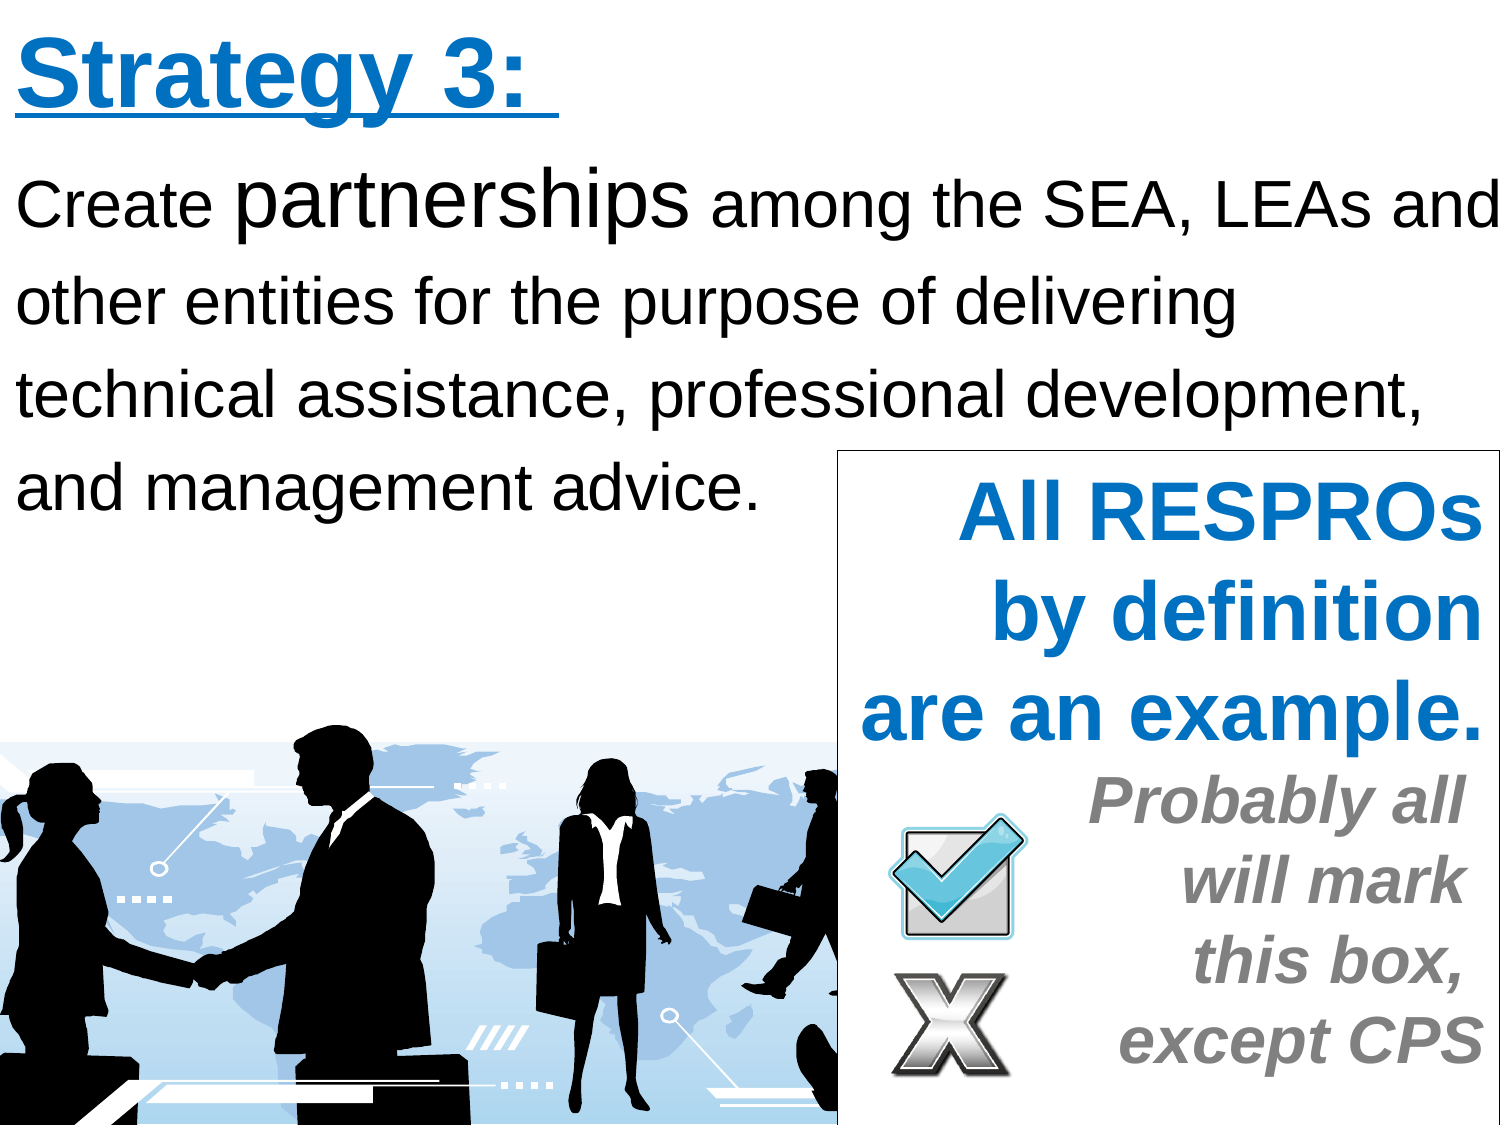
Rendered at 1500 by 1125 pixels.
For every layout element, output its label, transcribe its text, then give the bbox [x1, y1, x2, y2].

picture [0, 724, 1263, 1125]
text_box All RESPROs by definition are an example. Probably all will mark this box, except CPS [837, 450, 1500, 1125]
list Strategy 3: Create partnerships among the SEA, LEAs and other entities for the purpose of delivering technical assistance, professional development, and management advice. [0, 0, 1500, 723]
